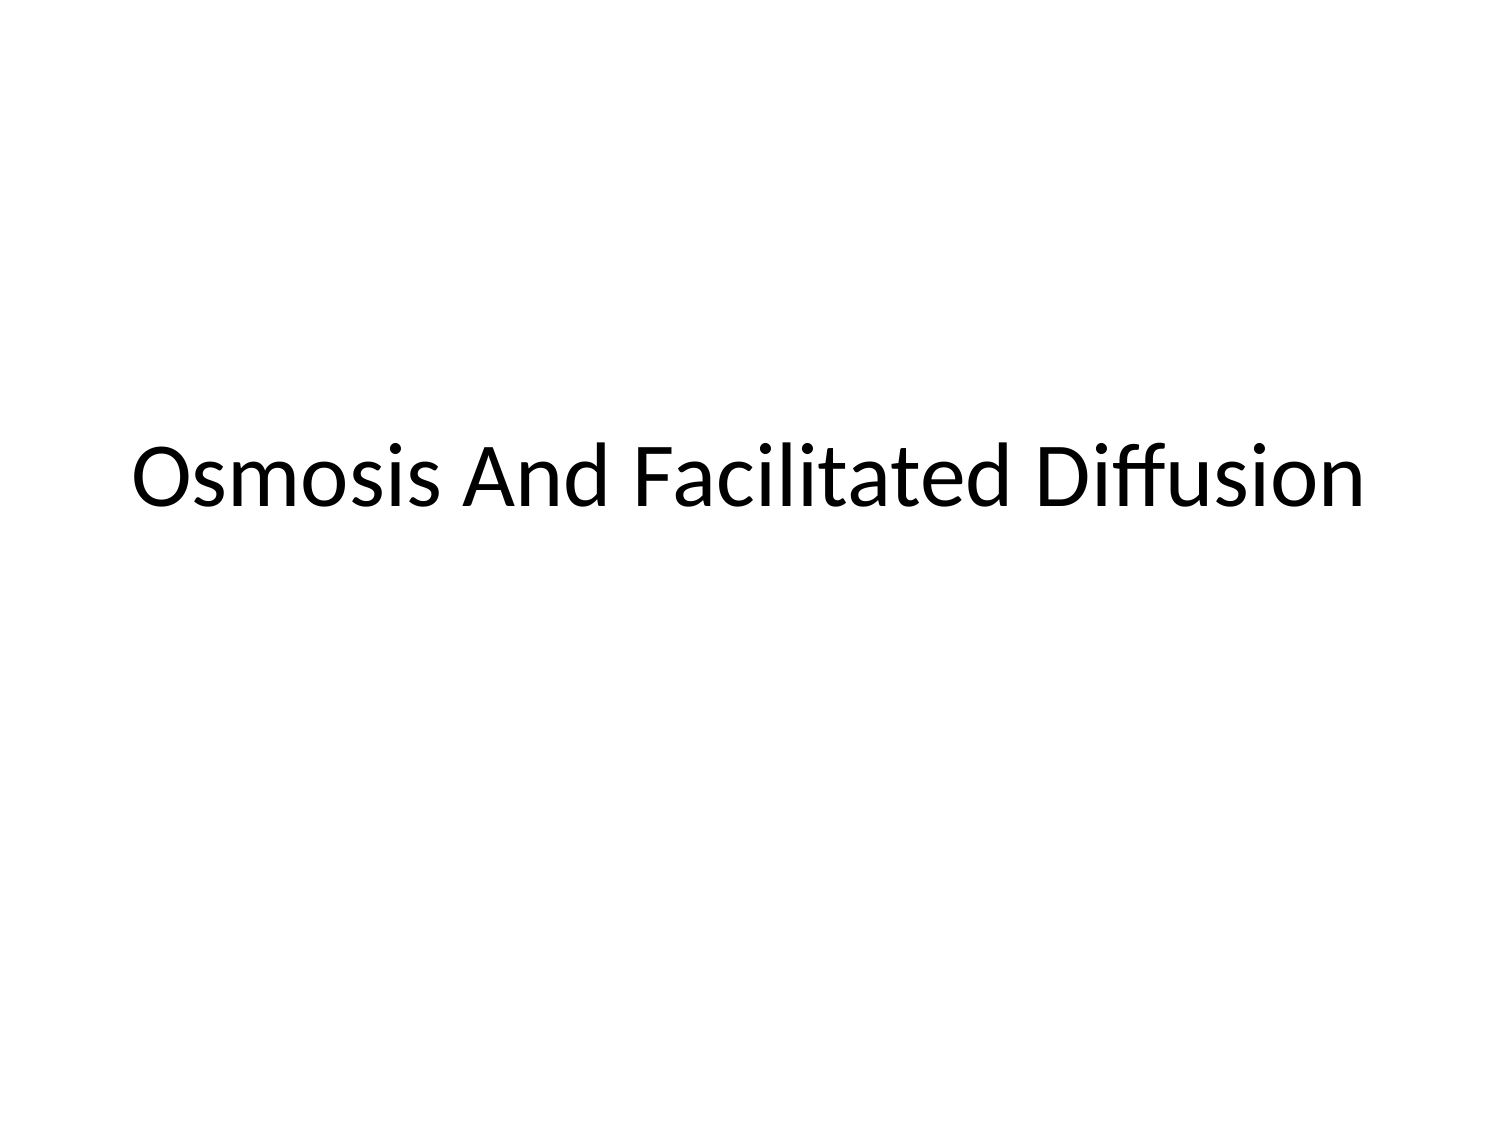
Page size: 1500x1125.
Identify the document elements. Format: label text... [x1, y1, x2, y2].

title Osmosis And Facilitated Diffusion [112, 349, 1388, 591]
